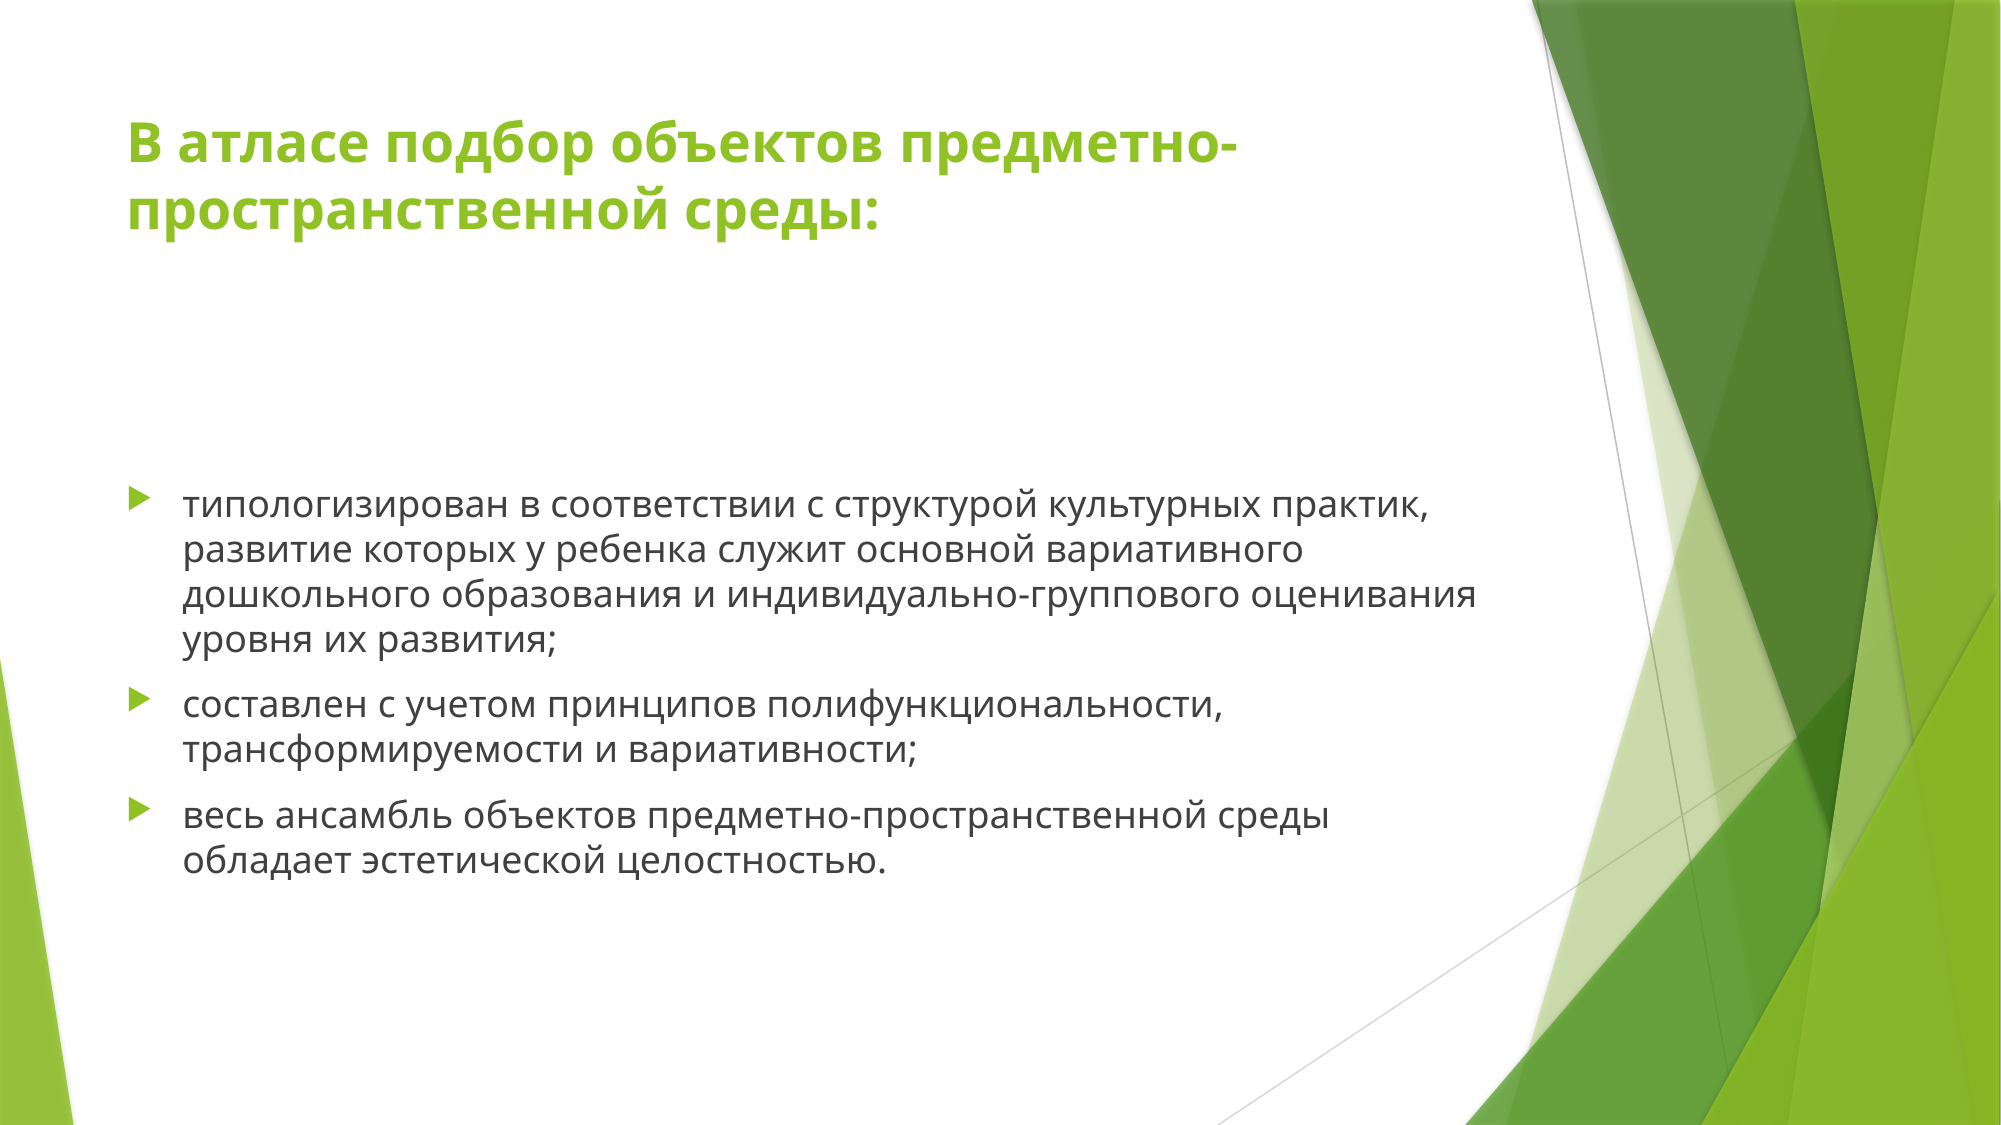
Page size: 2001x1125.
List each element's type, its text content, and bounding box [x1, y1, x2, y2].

title В атласе подбор объектов предметно-пространственной среды: [111, 99, 1522, 317]
list типологизирован в соответствии с структурой культурных практик, развитие которых у ребенка служит основной вариативного дошкольного образования и индивидуально-группового оценивания уровня их развития; составлен с учетом принципов полифункциональности, трансформируемости и вариативности; весь ансамбль объектов предметно-пространственной среды обладает эстетической целостностью. [111, 472, 1522, 992]
